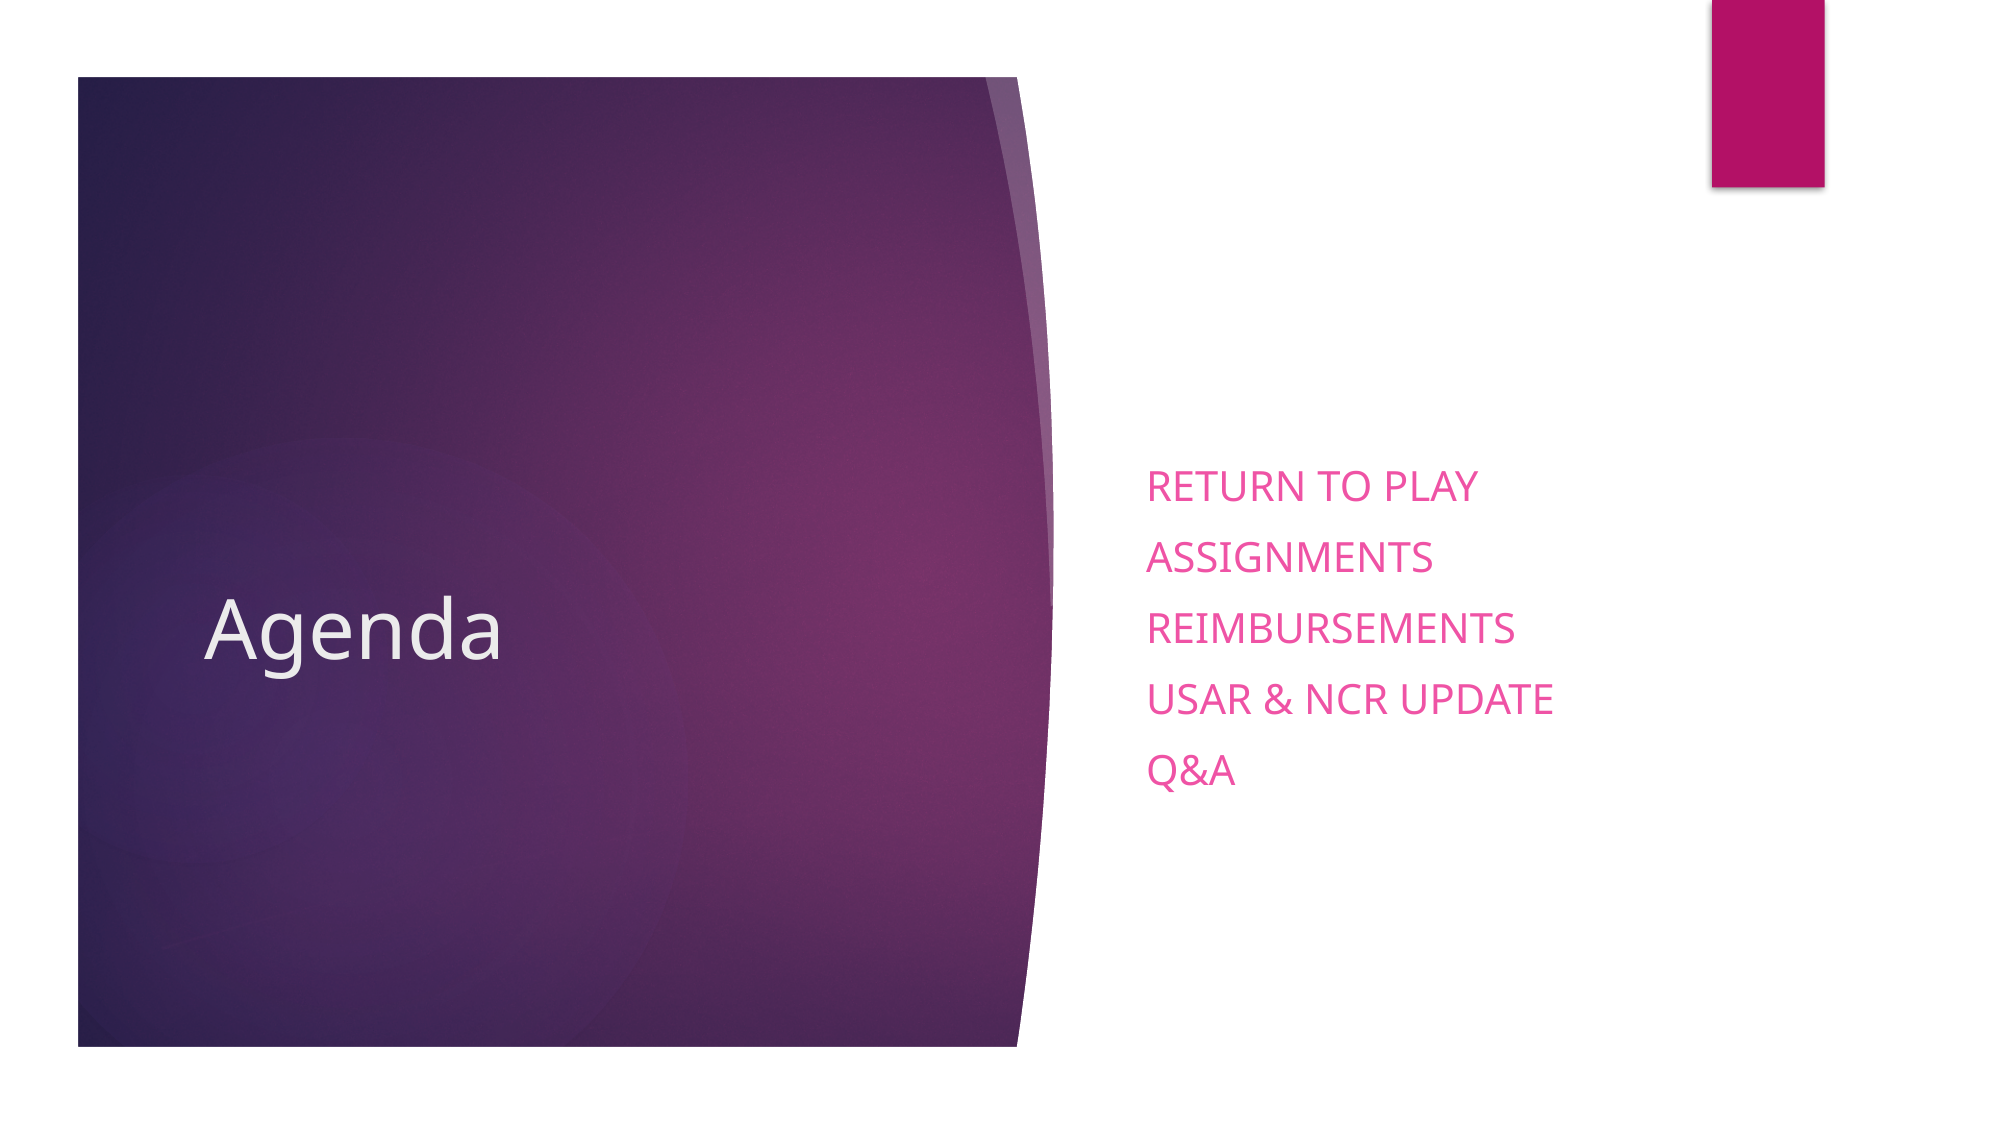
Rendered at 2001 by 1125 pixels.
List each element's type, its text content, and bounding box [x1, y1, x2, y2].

title Agenda [189, 439, 904, 814]
list Return to Play Assignments Reimbursements USAR & NCR Update Q&A [1131, 439, 1748, 814]
